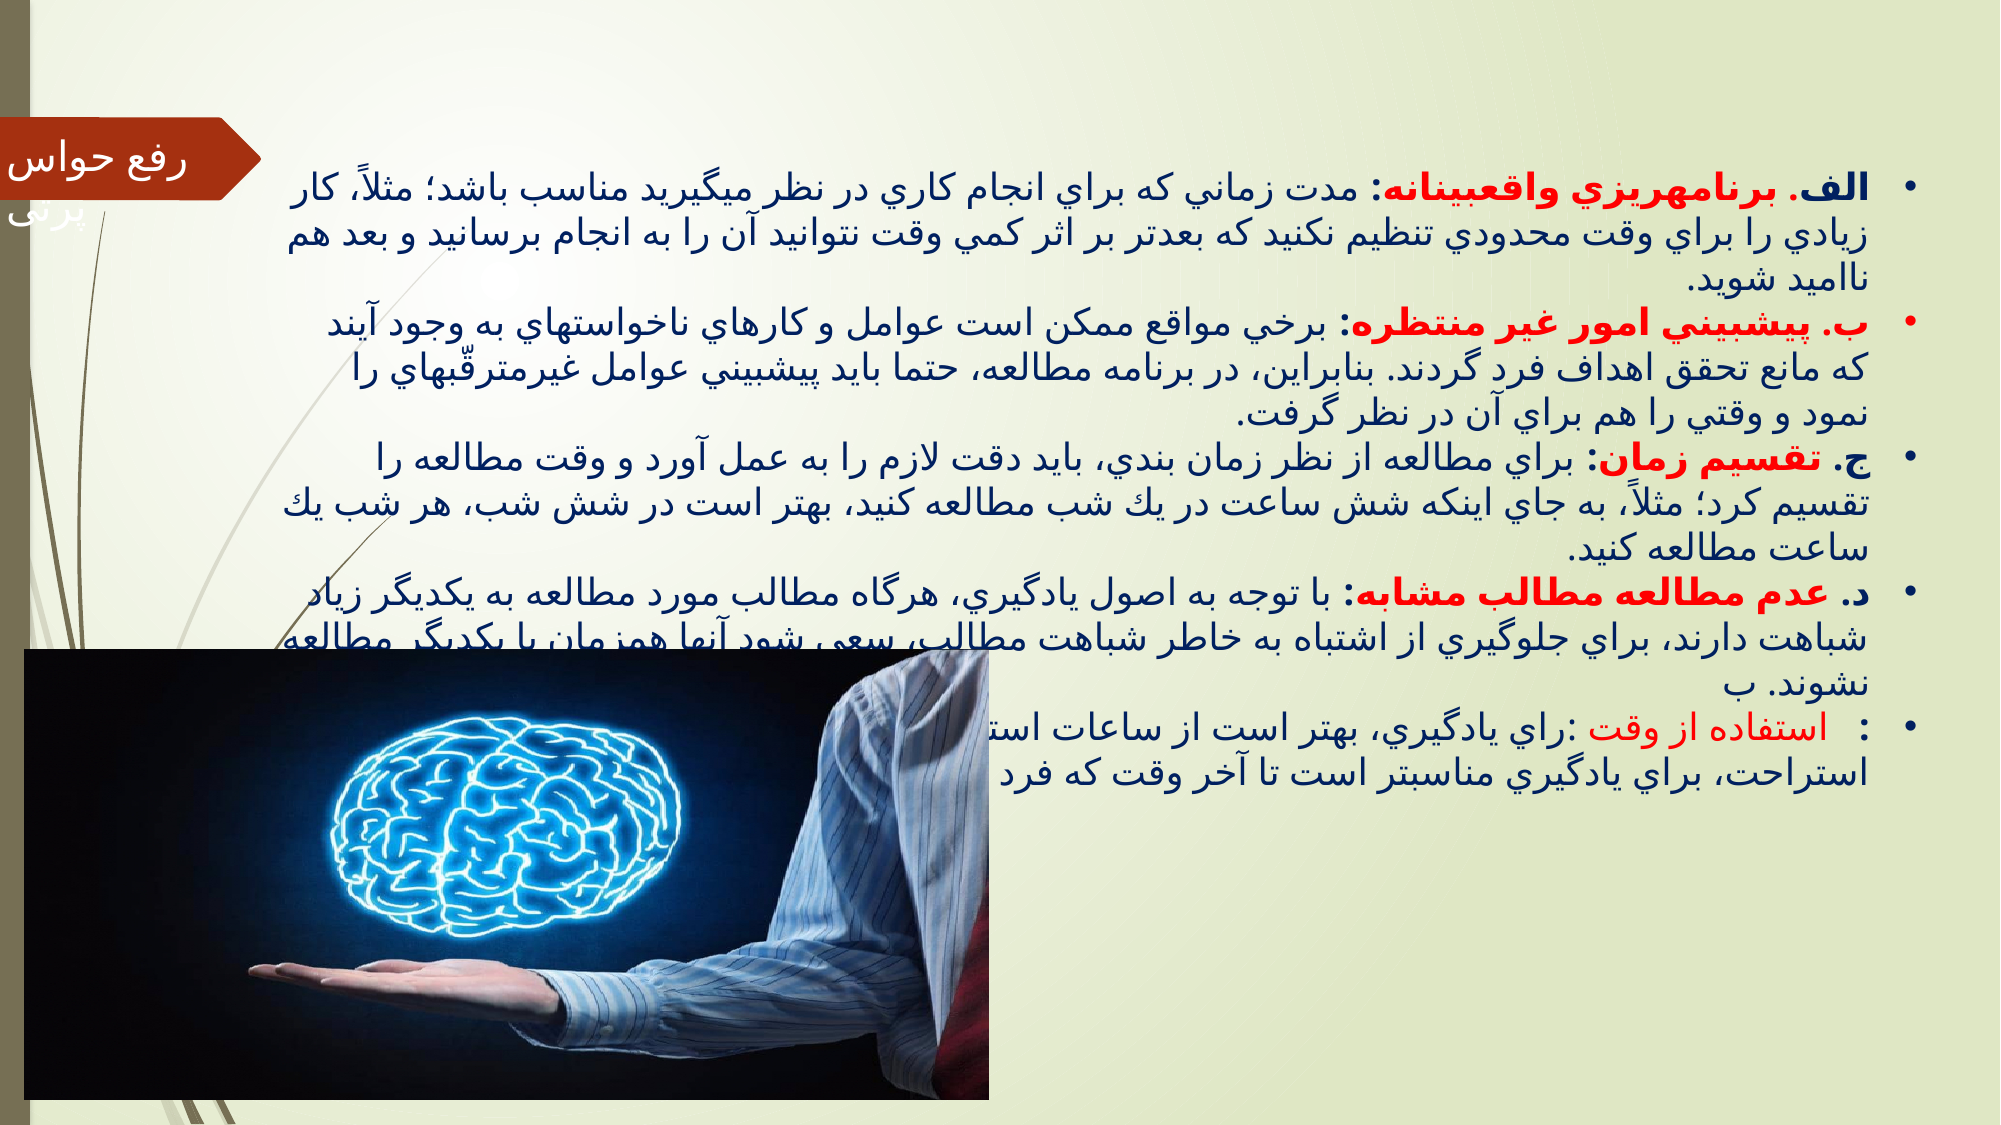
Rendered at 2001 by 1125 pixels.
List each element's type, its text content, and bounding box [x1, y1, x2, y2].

text_box الف. برنامه‏ريزي واقع‏بينانه: مدت زماني كه براي انجام كاري در نظر مي‏گيريد مناسب باشد؛ مثلاً، كار زيادي را براي وقت محدودي تنظيم نكنيد كه بعدتر بر اثر كمي وقت نتوانيد آن را به انجام برسانيد و بعد هم نااميد شويد. ب. پيش‏بيني امور غير منتظره: برخي مواقع ممكن است عوامل و كارهاي ناخواسته‏اي به وجود آيند كه مانع تحقق اهداف فرد گردند. بنابراين، در برنامه مطالعه، حتما بايد پيش‏بيني عوامل غيرمترقّبه‏اي را نمود و وقتي را هم براي آن در نظر گرفت. ج. تقسيم زمان: براي مطالعه از نظر زمان بندي، بايد دقت لازم را به عمل آورد و وقت مطالعه را تقسيم كرد؛ مثلاً، به جاي اينكه شش ساعت در يك شب مطالعه كنيد، بهتر است در شش شب، هر شب يك ساعت مطالعه كنيد. د. عدم مطالعه مطالب مشابه: با توجه به اصول يادگيري، هرگاه مطالب مورد مطالعه به يكديگر زياد شباهت دارند، براي جلوگيري از اشتباه به خاطر شباهت مطالب، سعي شود آنها همزمان با يكديگر مطالعه نشوند. ب : استفاده از وقت :راي يادگيري، بهتر است از ساعات استفاده بهينه شود؛ مثلاً، ساعات اوليه پس از استراحت، براي يادگيري مناسب‏تر است تا آخر وقت كه فرد خسته است [265, 155, 1933, 801]
picture [24, 649, 990, 1101]
text_box رفع حواس پرتی [0, 122, 265, 238]
